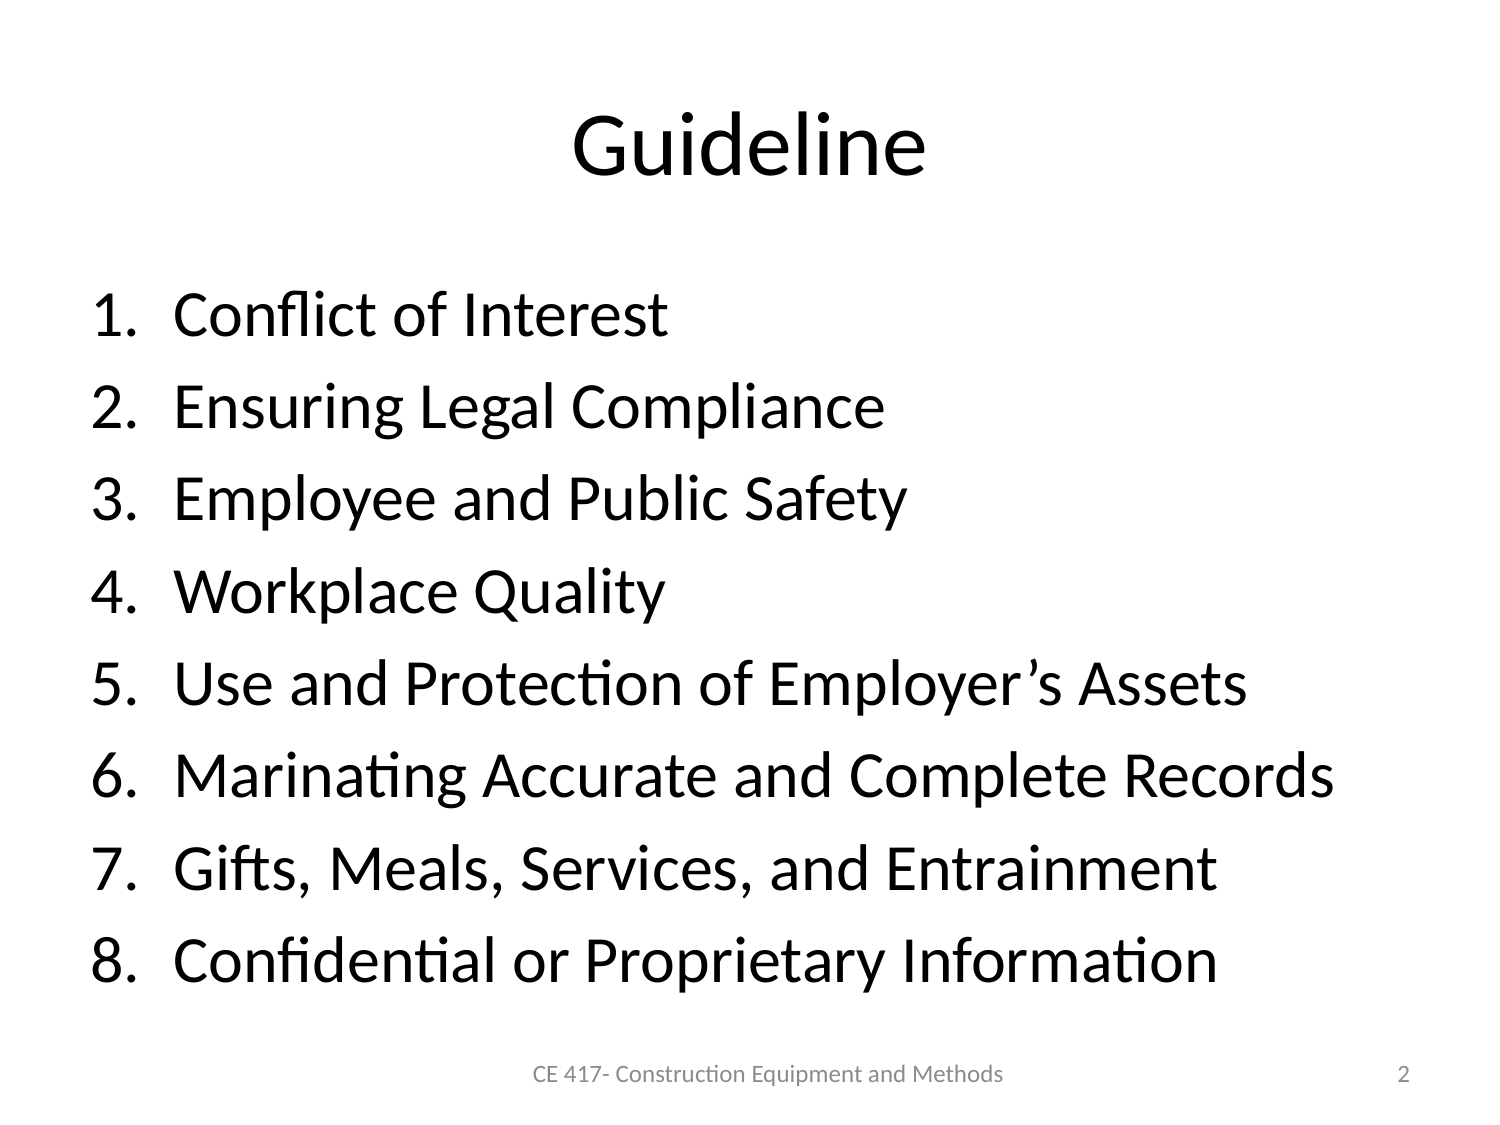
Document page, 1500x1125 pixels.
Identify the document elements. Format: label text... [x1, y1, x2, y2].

title Guideline [75, 45, 1425, 233]
footer CE 417- Construction Equipment and Methods [512, 1042, 1025, 1103]
slide_number 2 [1074, 1042, 1425, 1103]
list Conflict of Interest Ensuring Legal Compliance Employee and Public Safety Workplace Quality Use and Protection of Employer’s Assets Marinating Accurate and Complete Records Gifts, Meals, Services, and Entrainment Confidential or Proprietary Information [75, 262, 1425, 1005]
